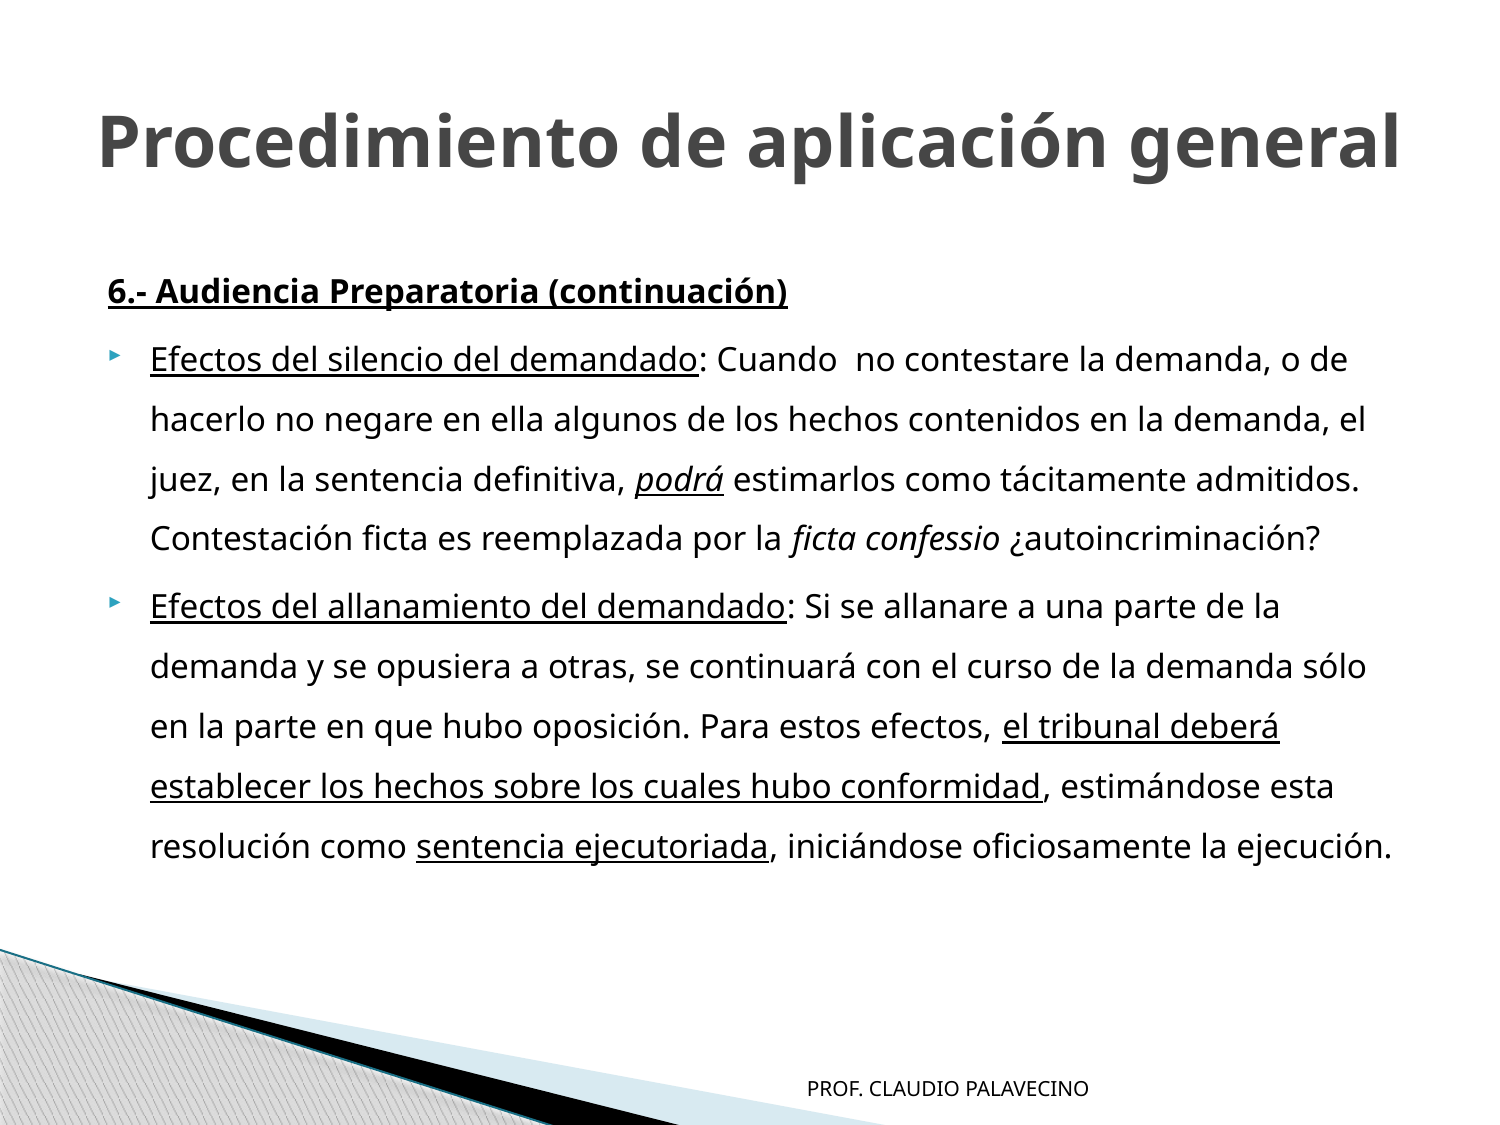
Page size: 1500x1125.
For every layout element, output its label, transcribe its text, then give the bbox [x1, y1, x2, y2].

list 6.- Audiencia Preparatoria (continuación) Efectos del silencio del demandado: Cuando no contestare la demanda, o de hacerlo no negare en ella algunos de los hechos contenidos en la demanda, el juez, en la sentencia definitiva, podrá estimarlos como tácitamente admitidos. Contestación ficta es reemplazada por la ficta confessio ¿autoincriminación? Efectos del allanamiento del demandado: Si se allanare a una parte de la demanda y se opusiera a otras, se continuará con el curso de la demanda sólo en la parte en que hubo oposición. Para estos efectos, el tribunal deberá establecer los hechos sobre los cuales hubo conformidad, estimándose esta resolución como sentencia ejecutoriada, iniciándose oficiosamente la ejecución. [75, 243, 1425, 1020]
title Procedimiento de aplicación general [75, 45, 1425, 233]
footer PROF. CLAUDIO PALAVECINO [718, 1051, 1105, 1112]
